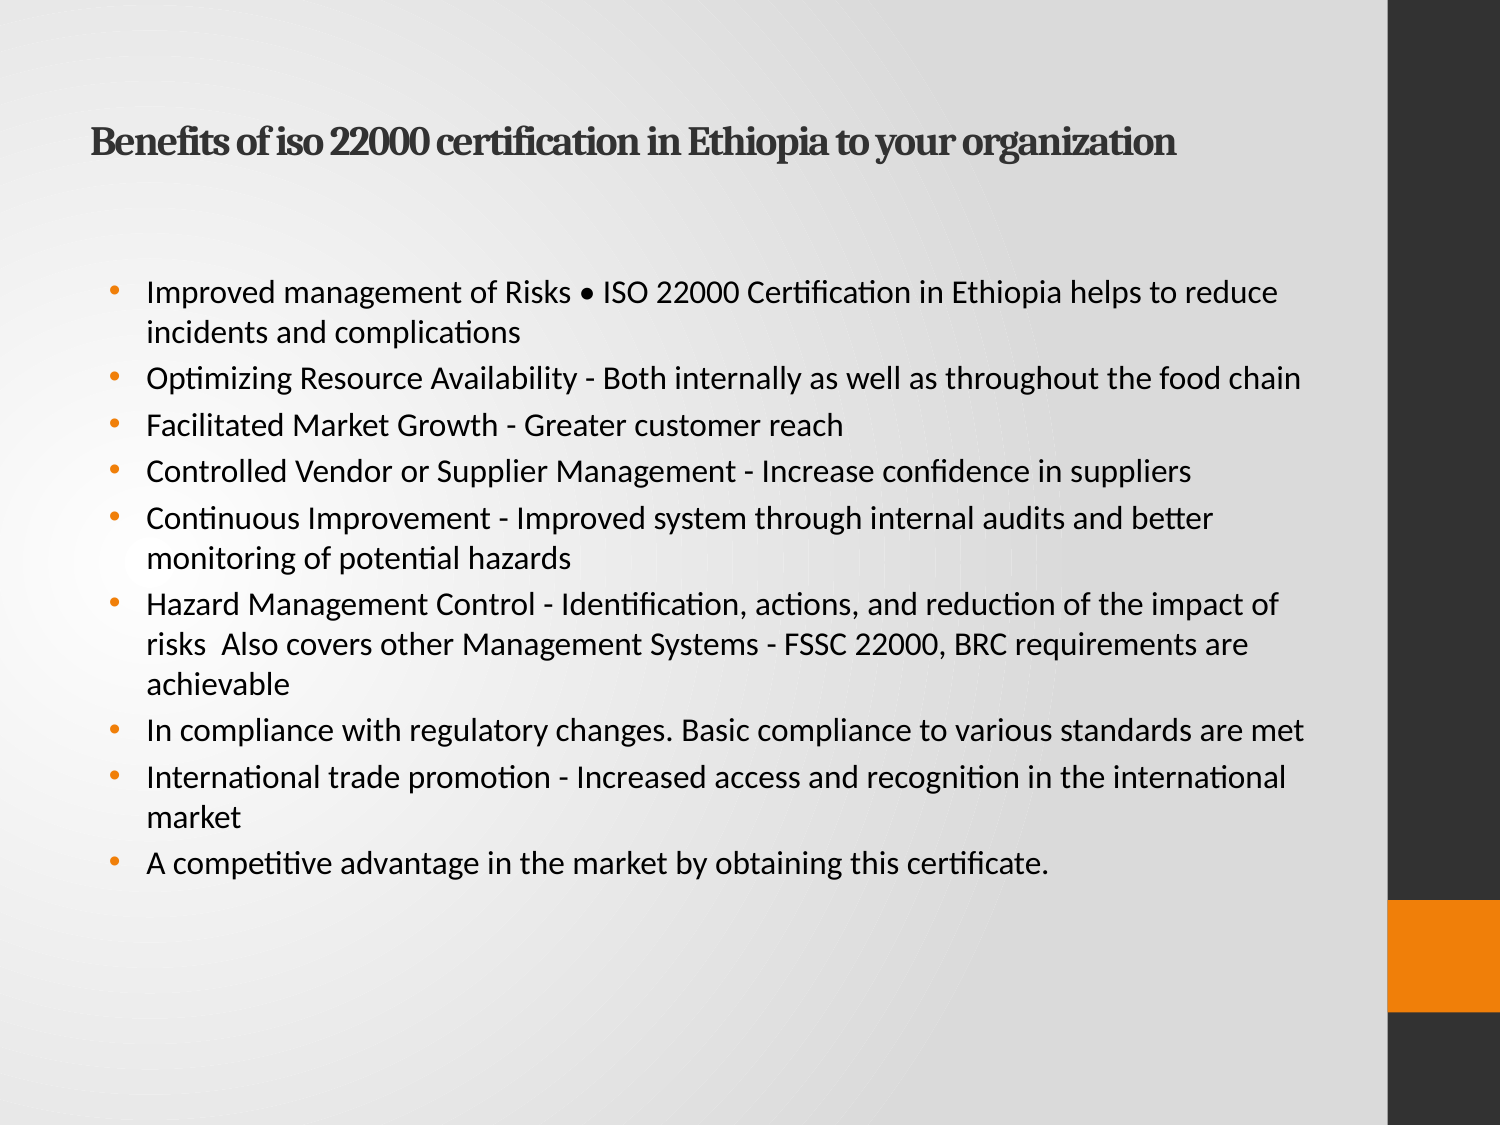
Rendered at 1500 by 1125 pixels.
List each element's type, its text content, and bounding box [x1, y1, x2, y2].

list Improved management of Risks • ISO 22000 Certification in Ethiopia helps to reduce incidents and complications Optimizing Resource Availability - Both internally as well as throughout the food chain Facilitated Market Growth - Greater customer reach Controlled Vendor or Supplier Management - Increase confidence in suppliers Continuous Improvement - Improved system through internal audits and better monitoring of potential hazards Hazard Management Control - Identification, actions, and reduction of the impact of risks Also covers other Management Systems - FSSC 22000, BRC requirements are achievable In compliance with regulatory changes. Basic compliance to various standards are met International trade promotion - Increased access and recognition in the international market A competitive advantage in the market by obtaining this certificate. [75, 262, 1325, 1050]
title Benefits of iso 22000 certification in Ethiopia to your organization [75, 45, 1325, 233]
